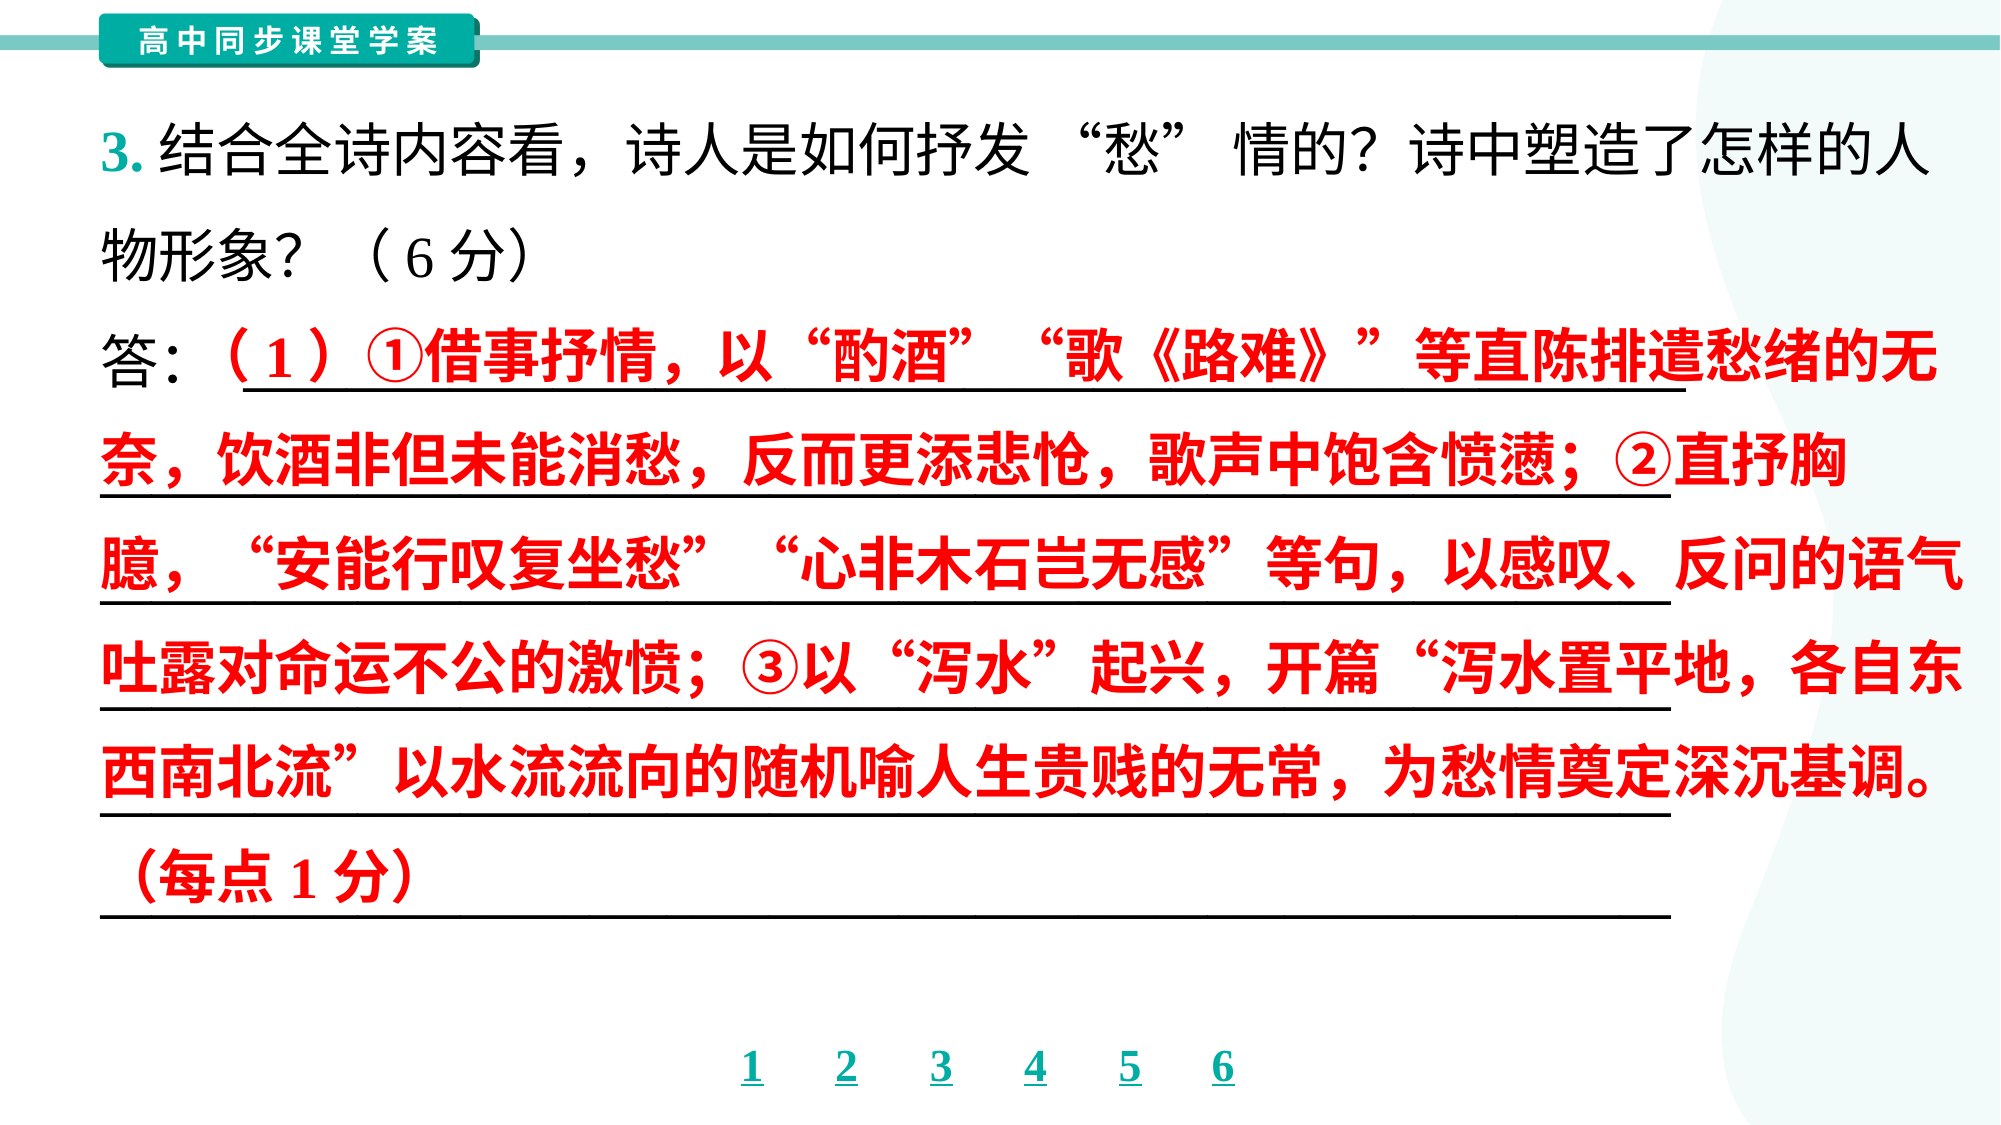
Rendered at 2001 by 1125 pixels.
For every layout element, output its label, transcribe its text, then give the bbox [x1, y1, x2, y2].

picture [0, 0, 2000, 1125]
text_box （1）①借事抒情，以“酌酒”“歌《路难》”等直陈排遣愁绪的无 奈，饮酒非但未能消愁，反而更添悲怆，歌声中饱含愤懑；②直抒胸 臆，“安能行叹复坐愁”“心非木石岂无感”等句，以感叹、反问的语气 吐露对命运不公的激愤；③以“泻水”起兴，开篇“泻水置平地，各自东 西南北流”以水流流向的随机喻人生贵贱的无常，为愁情奠定深沉基调。 （每点1分） [100, 284, 1899, 910]
text_box 3.结合全诗内容看，诗人是如何抒发 “愁” 情的？诗中塑造了怎样的人 物形象？（6分） 答： ________________________________________________________ _____________________________________________________________ _____________________________________________________________ _____________________________________________________________ _____________________________________________________________ _____________________________________________________________ [100, 76, 1899, 284]
